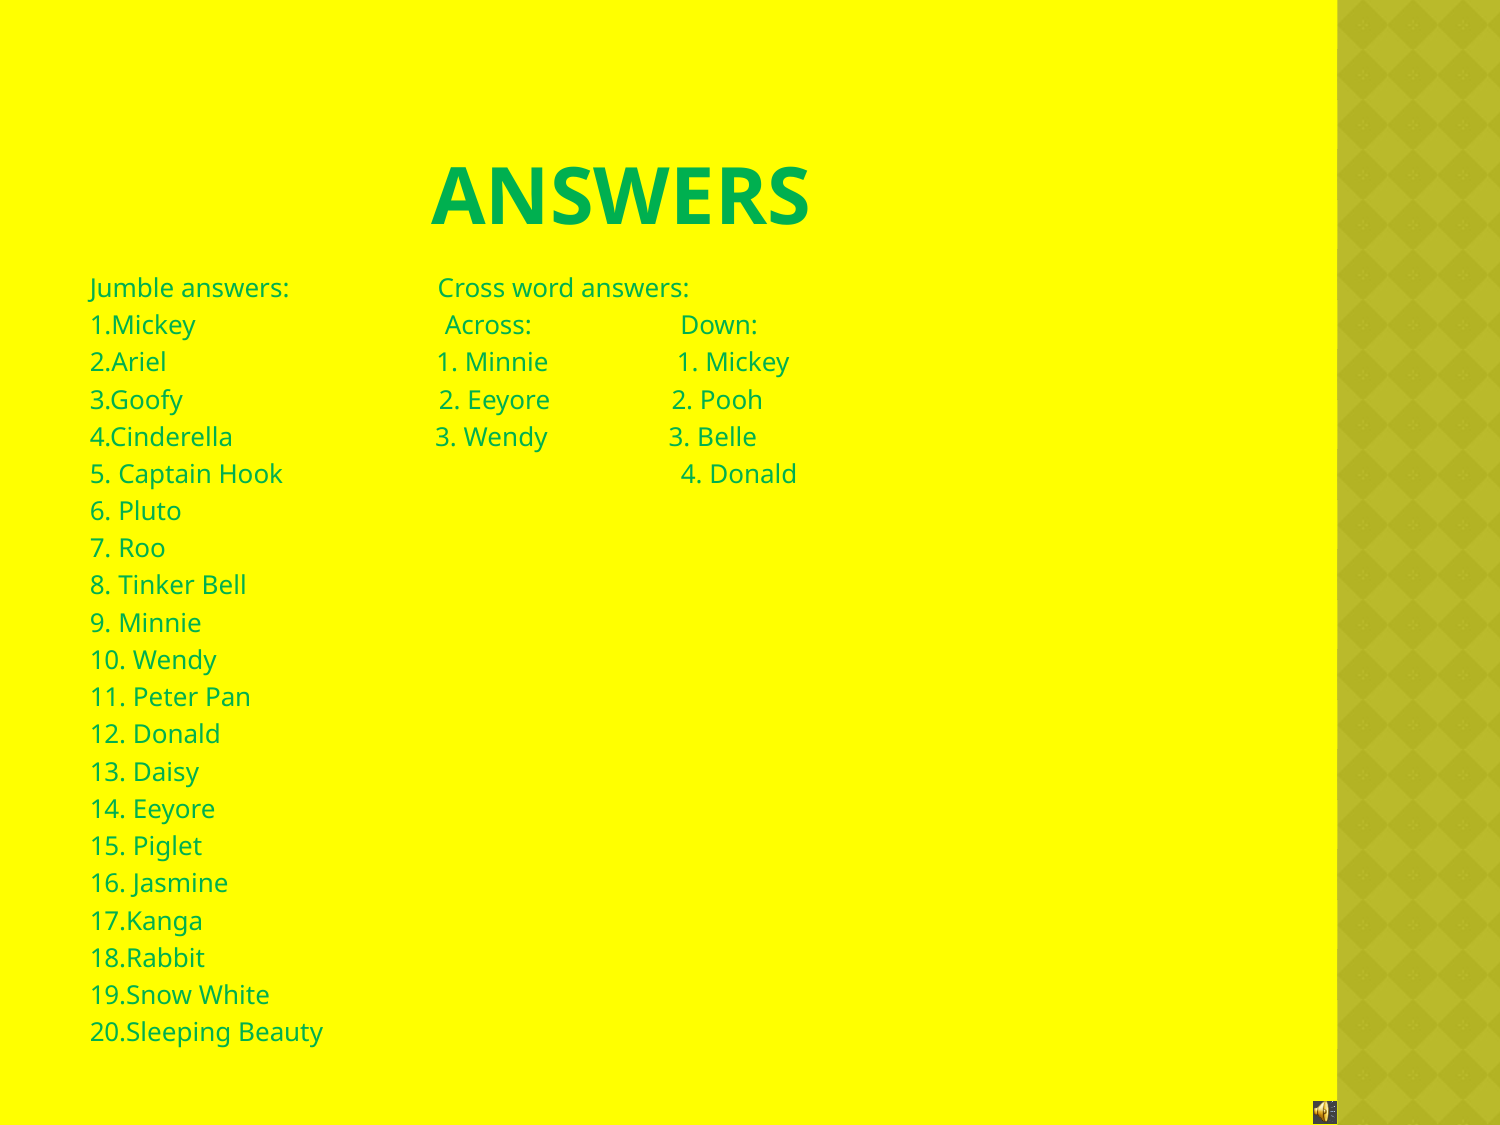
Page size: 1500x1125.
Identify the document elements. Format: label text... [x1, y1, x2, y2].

title Answers [75, 52, 1263, 240]
picture [1312, 1099, 1338, 1125]
list Jumble answers: Cross word answers: 1.Mickey Across: Down: 2.Ariel 1. Minnie 1. Mickey 3.Goofy 2. Eeyore 2. Pooh 4.Cinderella 3. Wendy 3. Belle 5. Captain Hook 4. Donald 6. Pluto 7. Roo 8. Tinker Bell 9. Minnie 10. Wendy 11. Peter Pan 12. Donald 13. Daisy 14. Eeyore 15. Piglet 16. Jasmine 17.Kanga 18.Rabbit 19.Snow White 20.Sleeping Beauty [75, 264, 1263, 1059]
